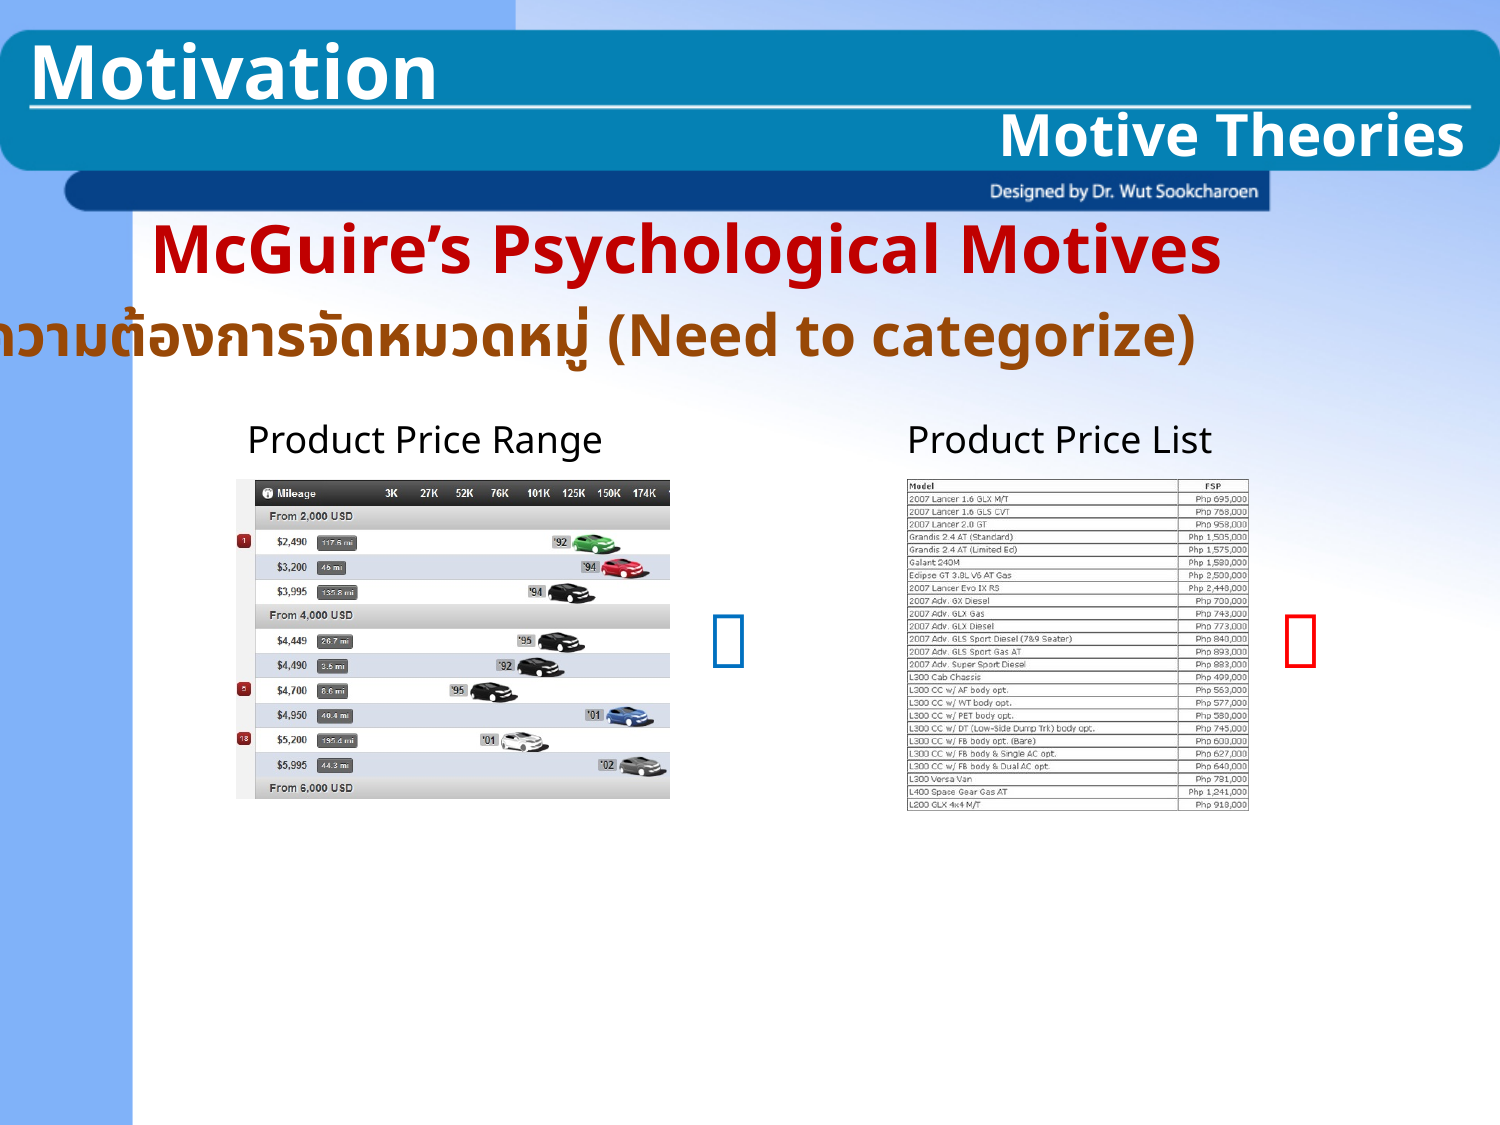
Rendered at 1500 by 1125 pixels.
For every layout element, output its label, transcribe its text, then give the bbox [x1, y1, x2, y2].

text_box  [691, 586, 767, 691]
text_box Motive Theories [37, 108, 1481, 172]
text_box McGuire’s Psychological Motives [135, 227, 1353, 295]
picture [0, 146, 1500, 1125]
text_box Product Price Range [232, 408, 619, 469]
picture [0, 0, 1500, 54]
text_box Motivation [13, 32, 1475, 107]
text_box  [1263, 586, 1339, 691]
text_box Product Price List [892, 408, 1228, 469]
text_box 3. ความต้องการจัดหมวดหมู่ (Need to categorize) [0, 290, 1227, 376]
